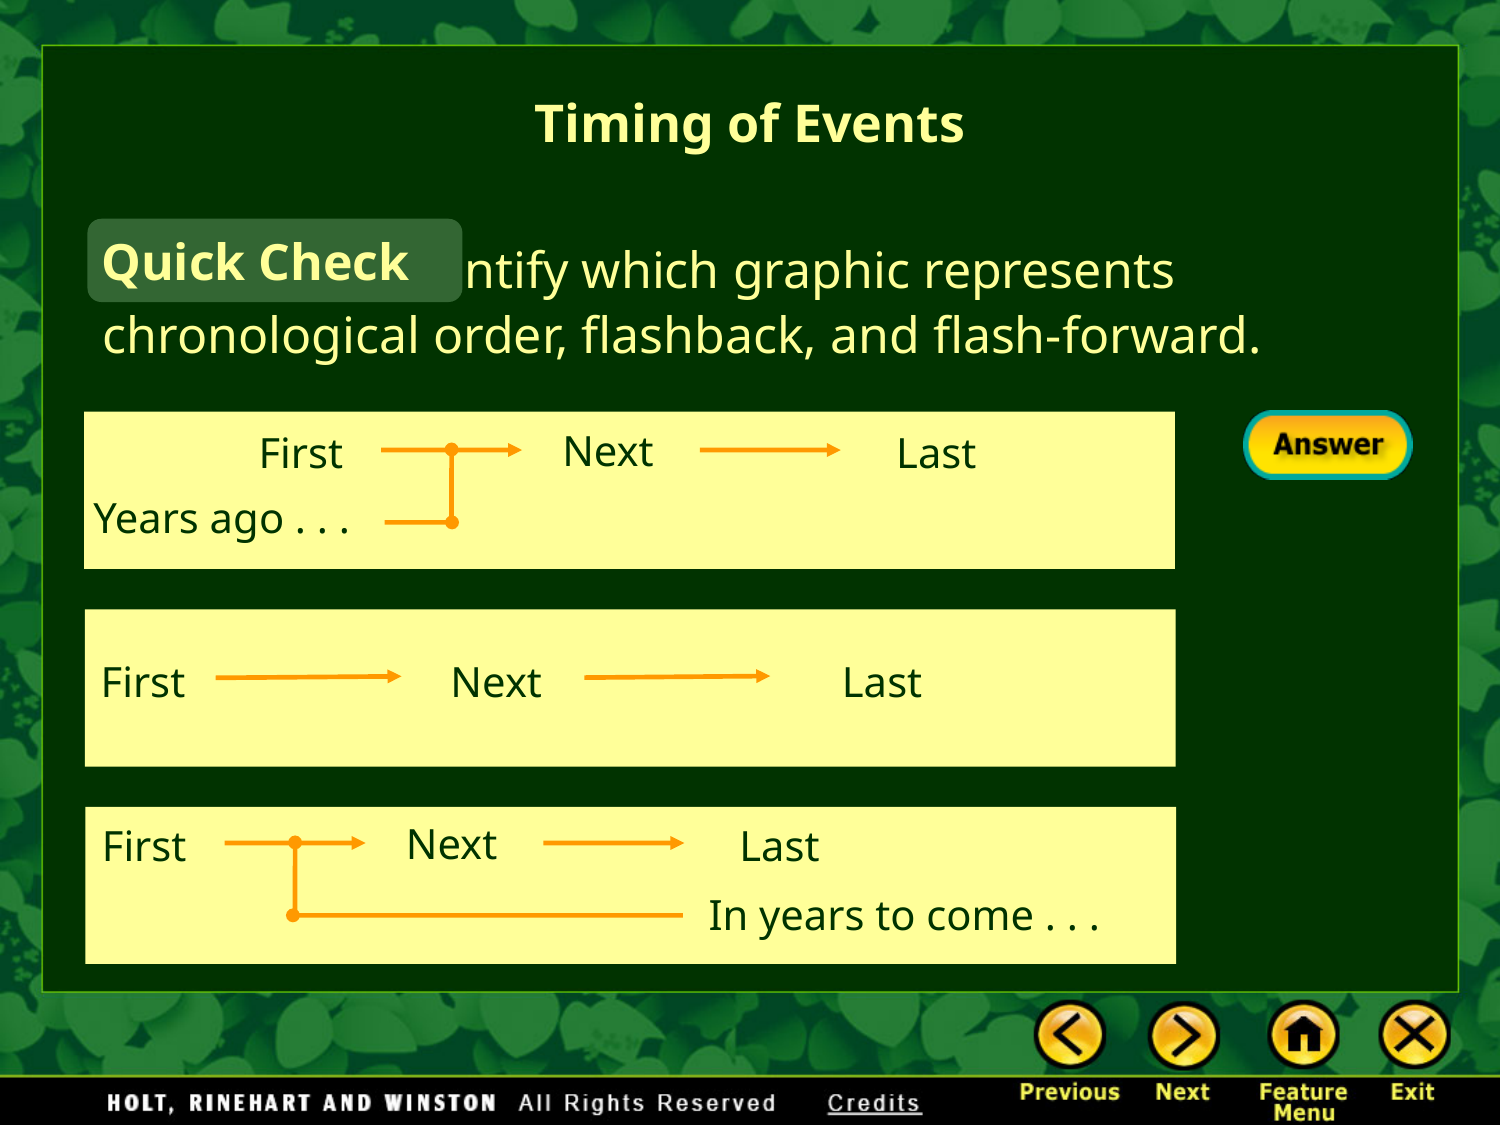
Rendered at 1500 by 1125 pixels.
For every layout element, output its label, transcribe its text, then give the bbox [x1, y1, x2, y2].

title Timing of Events [87, 56, 1413, 188]
text_box Quick Check [86, 223, 500, 298]
text_box [91, 298, 459, 303]
picture [0, 0, 1500, 1125]
text_box Identify which graphic represents chronological order, flashback, and flash-forward. [87, 224, 1413, 372]
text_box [78, 411, 1177, 965]
text_box [1128, 987, 1242, 1125]
text_box [91, 218, 459, 223]
